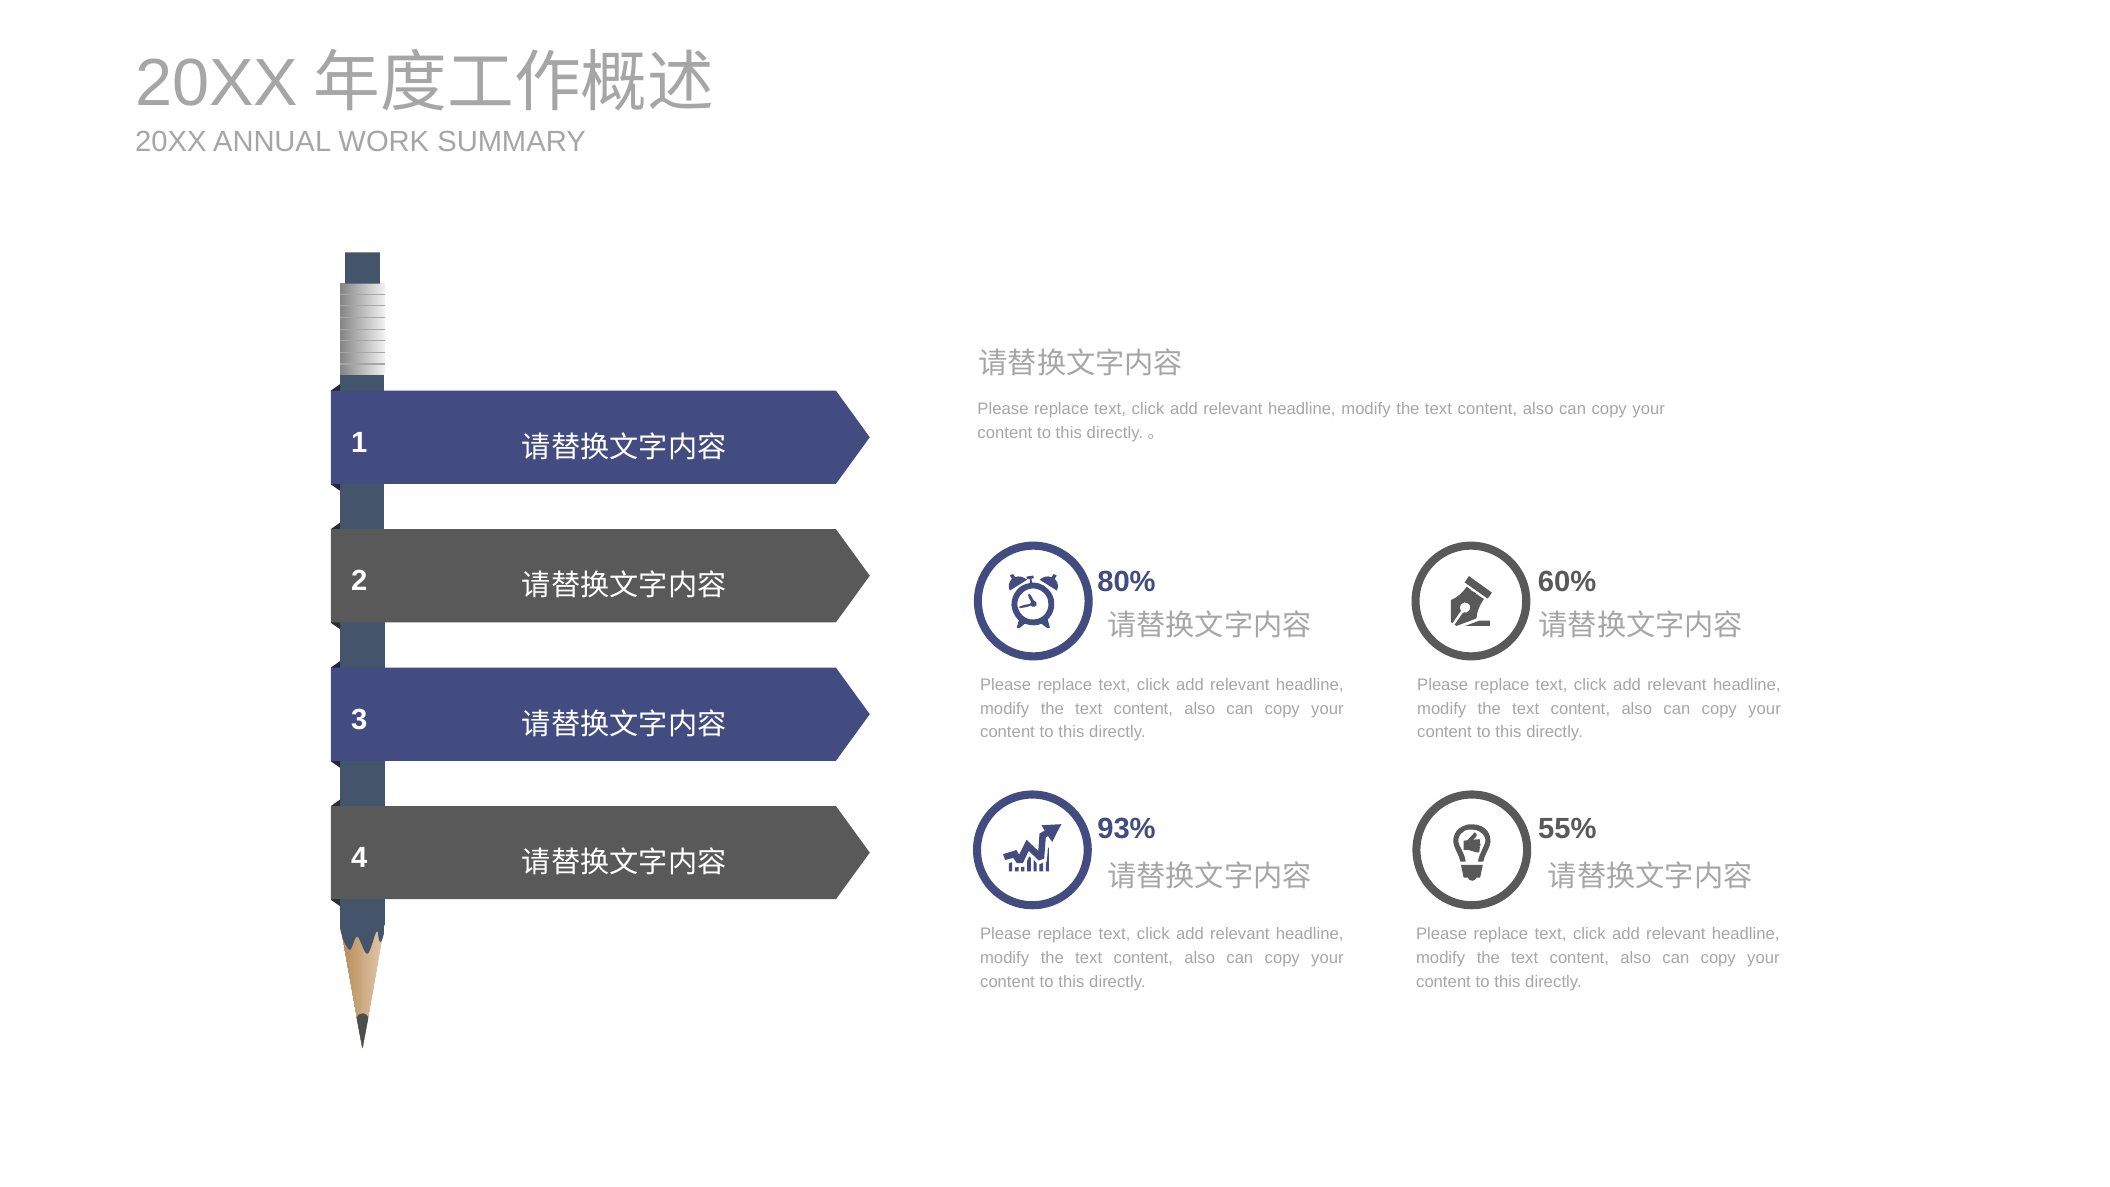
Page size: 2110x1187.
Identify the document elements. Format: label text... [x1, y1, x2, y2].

text_box Please replace text, click add relevant headline, modify the text content, also can copy your content to this directly. [1402, 662, 1796, 749]
text_box Please replace text, click add relevant headline, modify the text content, also can copy your content to this directly. [965, 662, 1359, 749]
text_box [1008, 862, 1013, 872]
text_box 55% [1523, 795, 1612, 853]
text_box 20XX ANNUAL WORK SUMMARY [135, 122, 596, 158]
text_box [1450, 576, 1492, 626]
text_box [1411, 789, 1533, 911]
text_box 请替换文字内容 [963, 330, 1199, 386]
text_box 请替换文字内容 [1533, 842, 1768, 900]
text_box [971, 789, 1092, 911]
text_box Please replace text, click add relevant headline, modify the text content, also can copy your content to this directly.。 [962, 386, 1681, 449]
text_box 60% [1523, 547, 1612, 605]
text_box [1410, 540, 1523, 662]
text_box 93% [1082, 795, 1171, 853]
text_box [972, 540, 1092, 662]
text_box [1460, 864, 1483, 881]
text_box 请替换文字内容 [1092, 592, 1328, 649]
text_box [1033, 860, 1037, 872]
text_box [330, 252, 870, 1049]
text_box [1008, 573, 1055, 628]
text_box [1045, 847, 1049, 872]
text_box 请替换文字内容 [1092, 842, 1328, 900]
text_box 80% [1082, 547, 1171, 605]
text_box 20XX年度工作概述 [135, 38, 783, 119]
text_box [1039, 573, 1058, 591]
text_box [1039, 862, 1044, 872]
text_box Please replace text, click add relevant headline, modify the text content, also can copy your content to this directly. [1401, 912, 1795, 999]
text_box 请替换文字内容 [1523, 592, 1759, 649]
text_box [1027, 856, 1031, 872]
text_box [1453, 824, 1491, 862]
text_box [1003, 824, 1062, 864]
text_box Please replace text, click add relevant headline, modify the text content, also can copy your content to this directly. [965, 912, 1359, 999]
